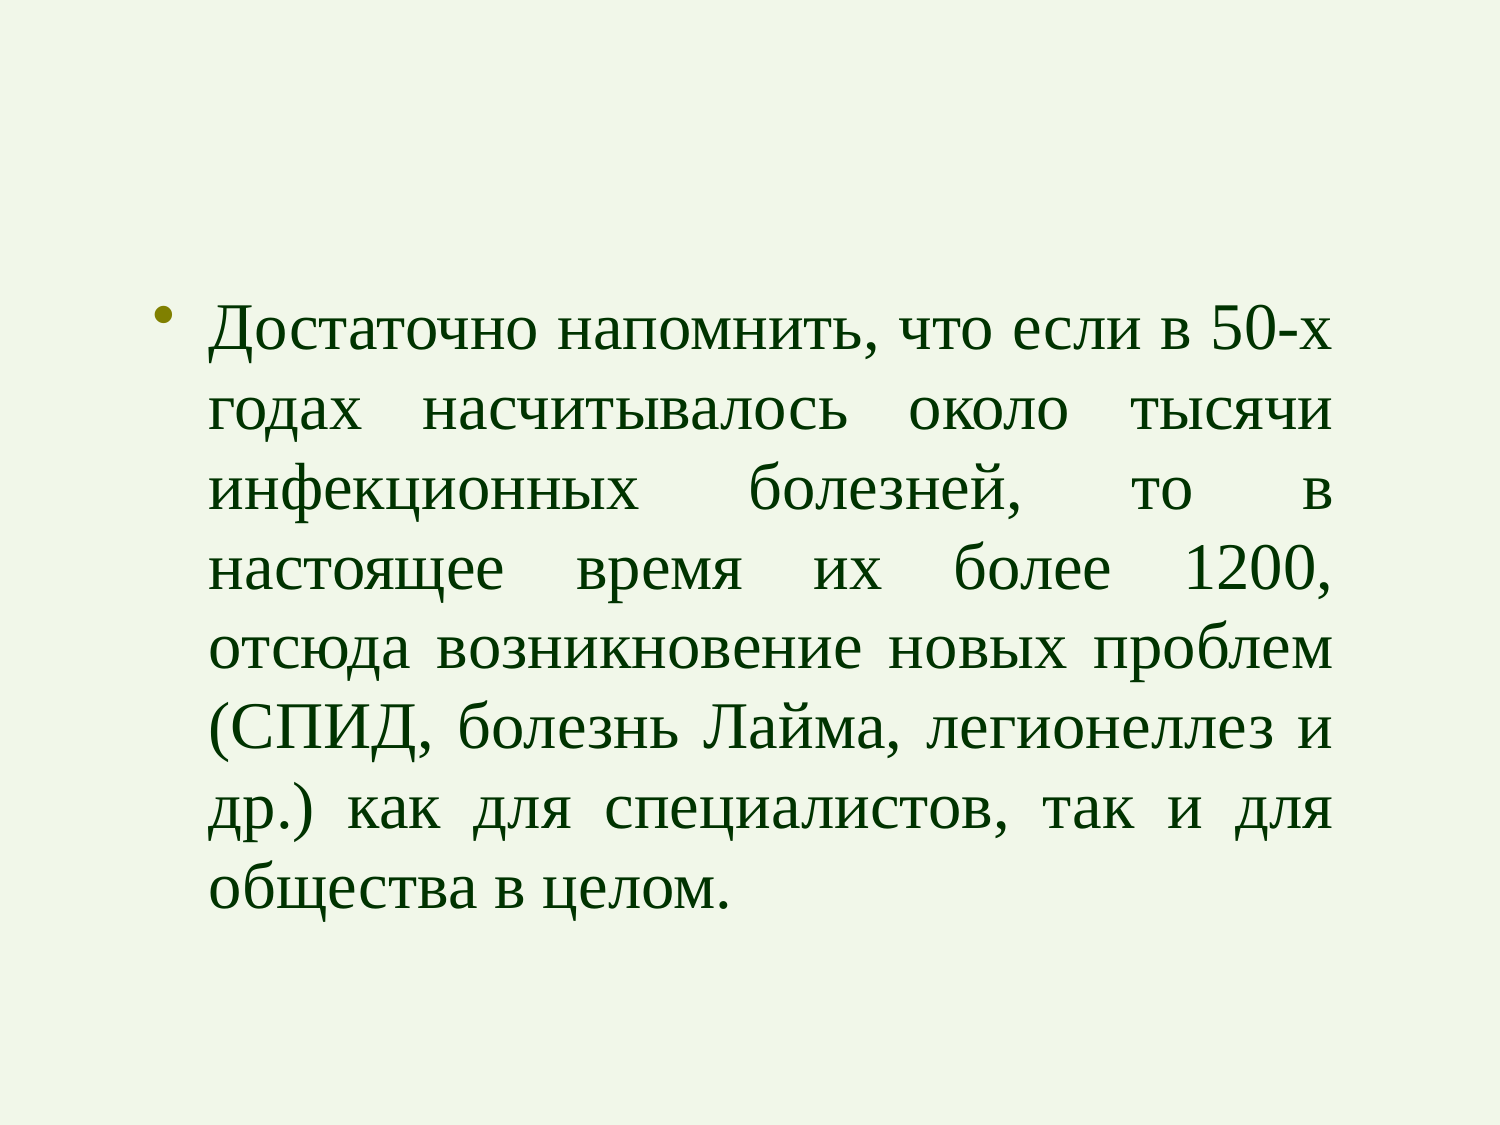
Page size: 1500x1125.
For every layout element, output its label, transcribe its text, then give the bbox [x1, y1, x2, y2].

list Достаточно напомнить, что если в 50-х годах насчитывалось около тысячи инфекционных болезней, то в настоящее время их более 1200, отсюда возникновение новых проблем (СПИД, болезнь Лайма, легионеллез и др.) как для специалистов, так и для общества в целом. [137, 275, 1350, 913]
